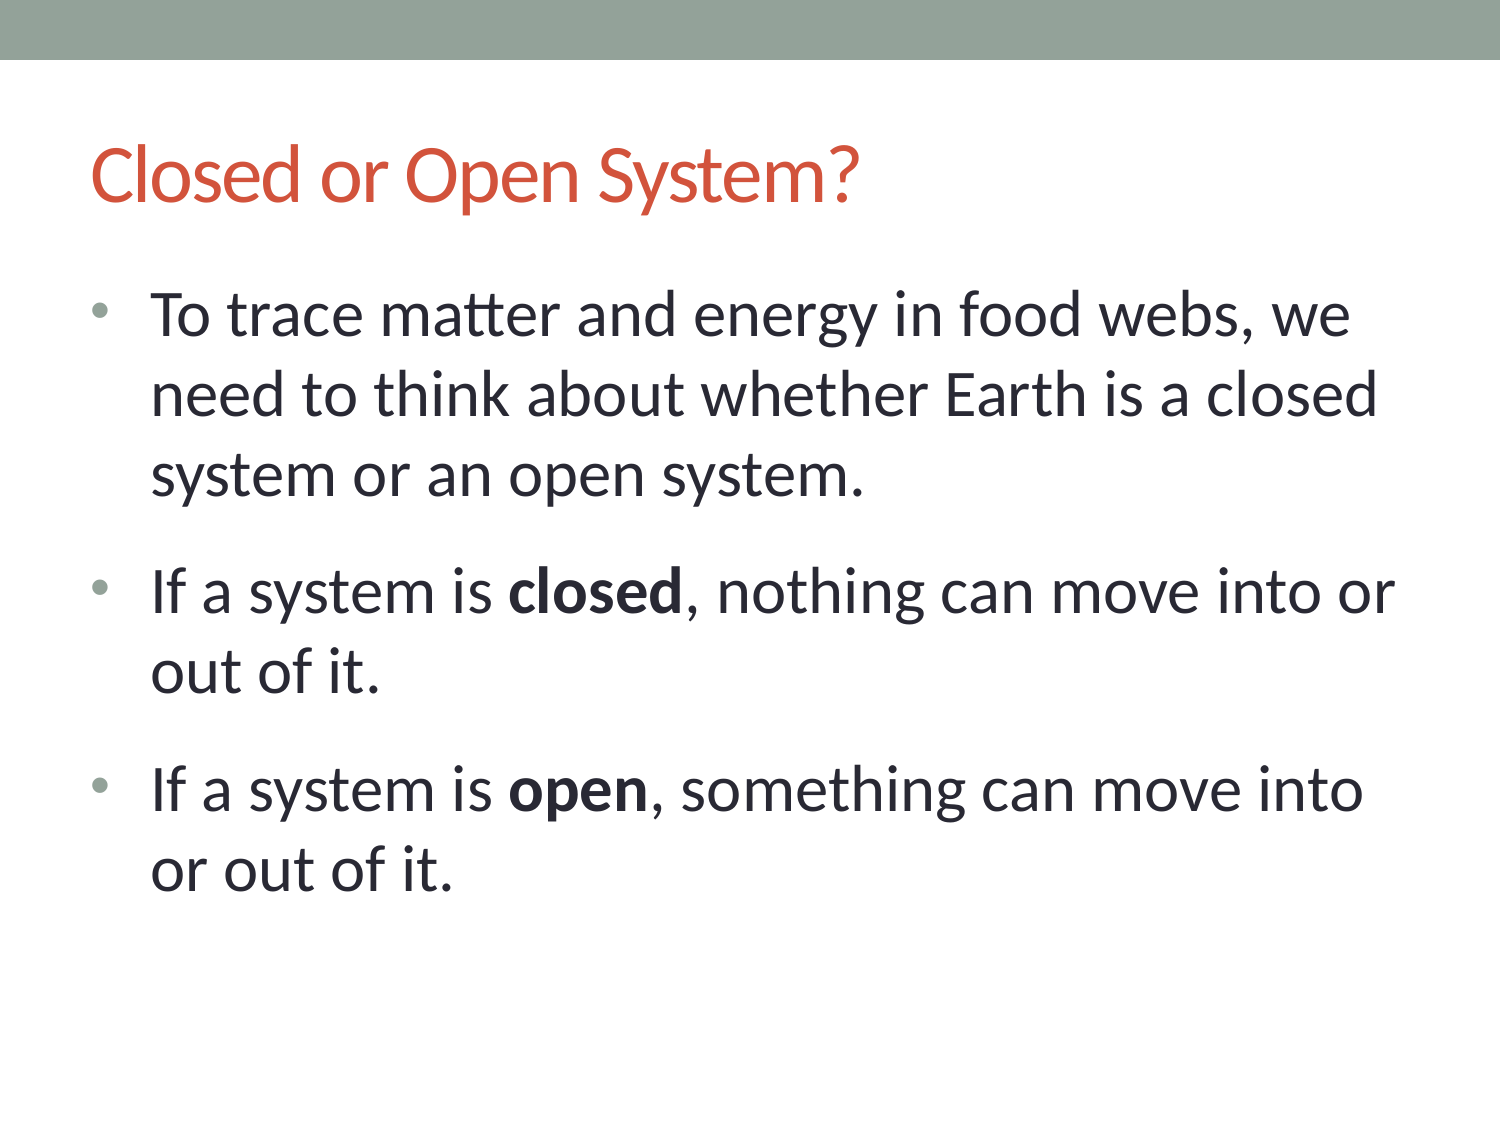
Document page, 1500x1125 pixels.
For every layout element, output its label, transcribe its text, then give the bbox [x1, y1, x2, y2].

list To trace matter and energy in food webs, we need to think about whether Earth is a closed system or an open system. If a system is closed, nothing can move into or out of it. If a system is open, something can move into or out of it. [75, 262, 1425, 1063]
title Closed or Open System? [75, 87, 1425, 250]
